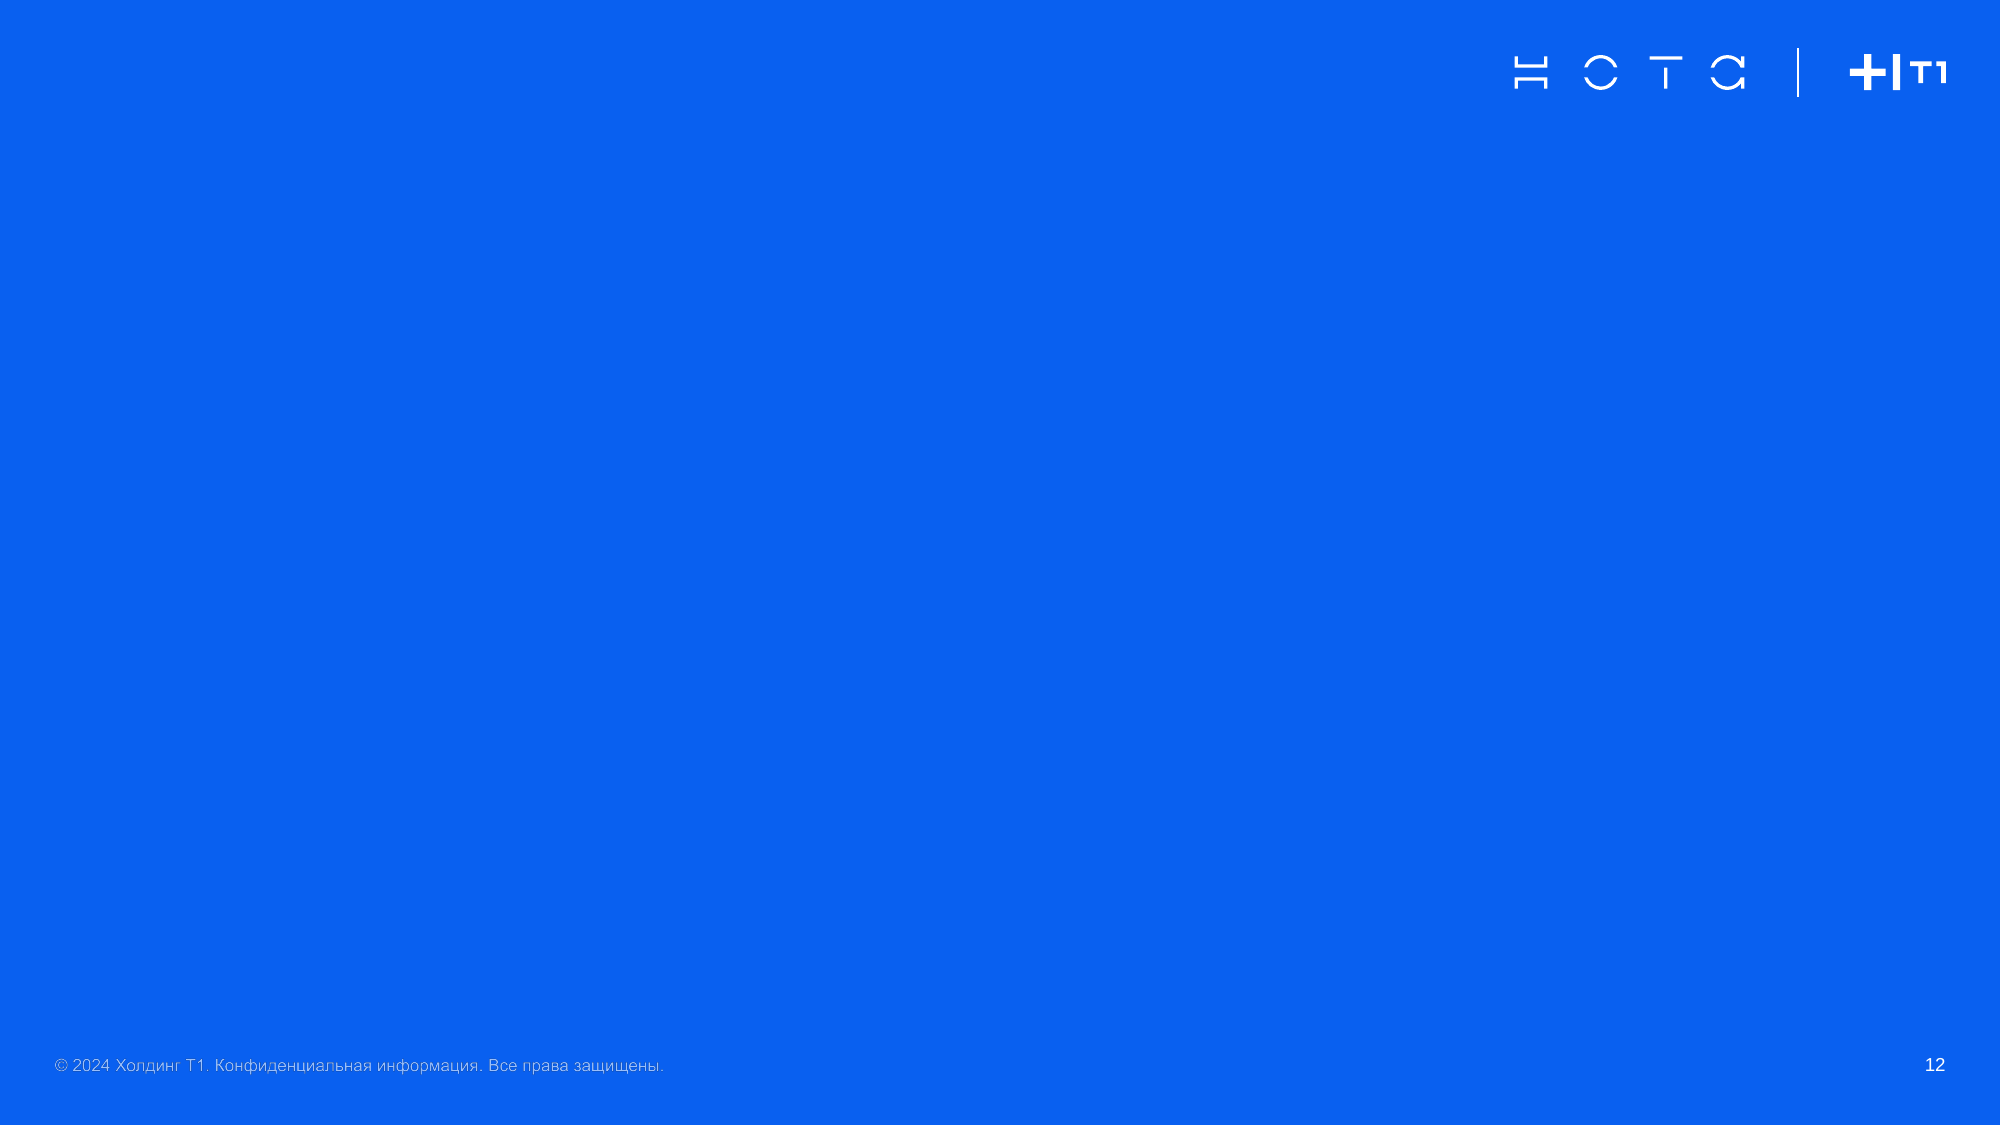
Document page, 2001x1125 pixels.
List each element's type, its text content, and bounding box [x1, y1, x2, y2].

picture [55, 1058, 663, 1075]
slide_number 12 [1889, 1052, 1946, 1076]
